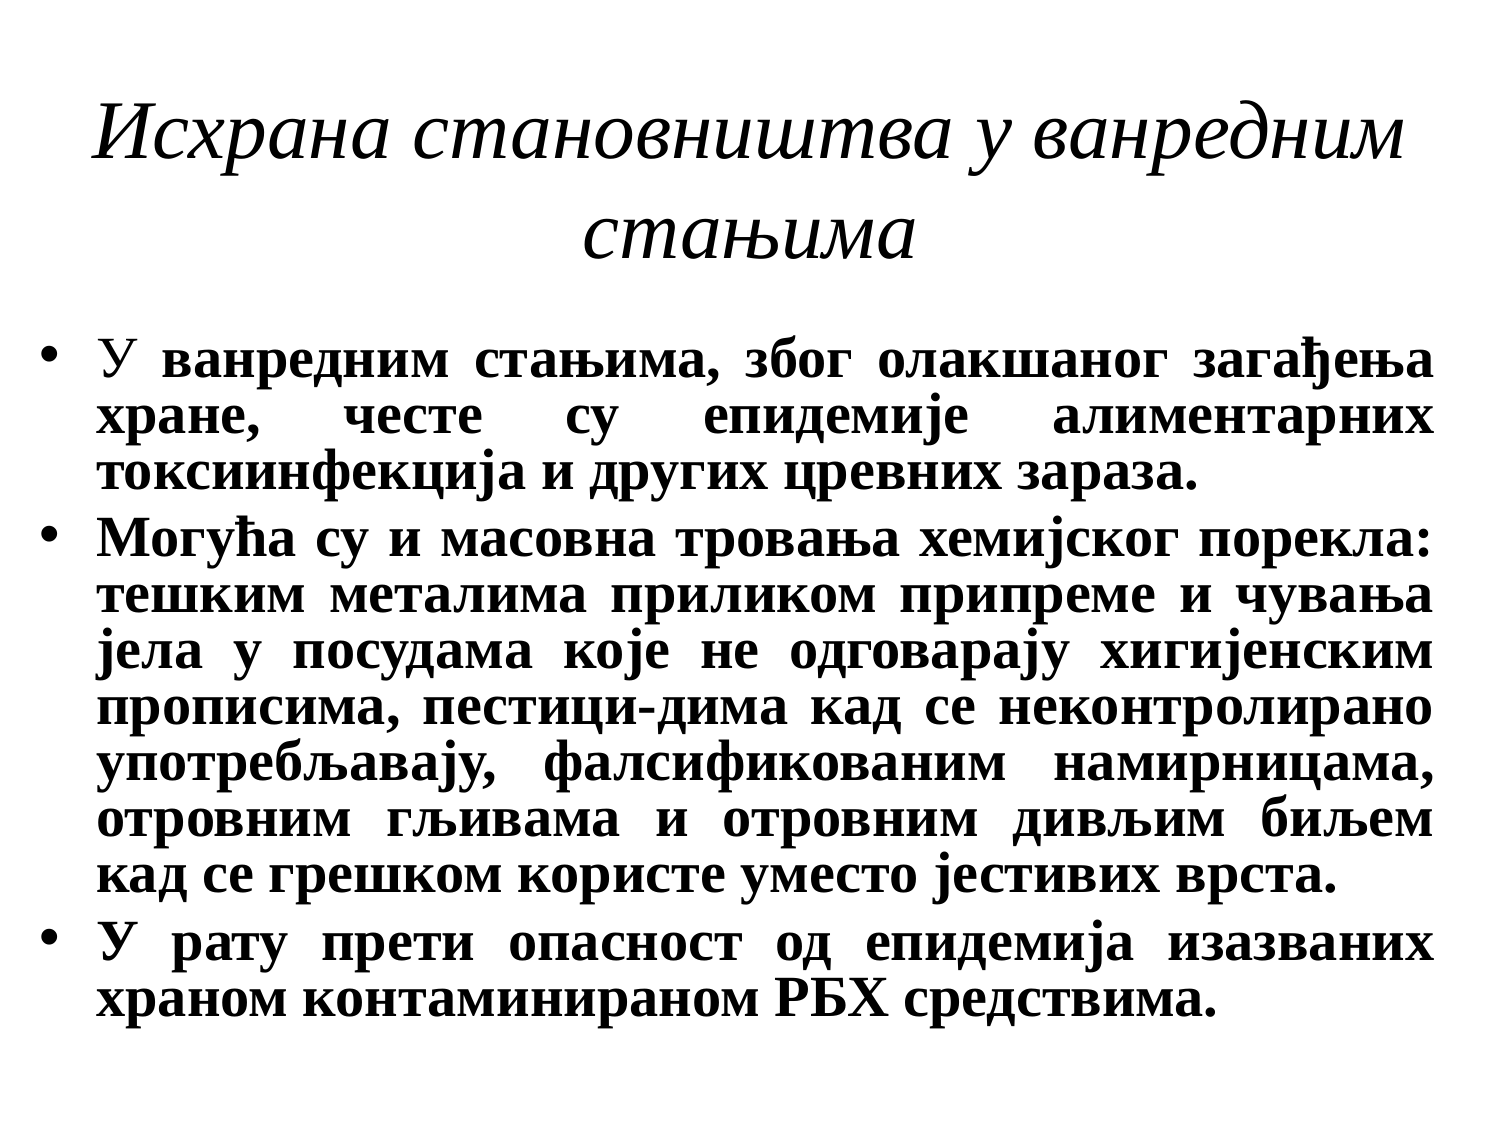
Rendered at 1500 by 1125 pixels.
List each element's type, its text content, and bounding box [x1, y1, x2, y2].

list У ванредним стањима, због олакшаног загађења хране, честе су епидемије алиментарних токсиинфекција и других цревних зараза. Могућа су и масовна тровања хемијског порекла: тешким металима приликом припреме и чувања јела у посудама које не одговарају хигијенским прописима, пестици-дима кад се неконтролирано употребљавају, фалсификованим намирницама, отровним гљивама и отровним дивљим биљем кад се грешком користе уместо јестивих врста. У рату прети опасност од епидемија изазваних храном контаминираном РБХ средствима. [24, 324, 1450, 1000]
title Исхрана становништва у ванредним стањима [75, 62, 1425, 288]
